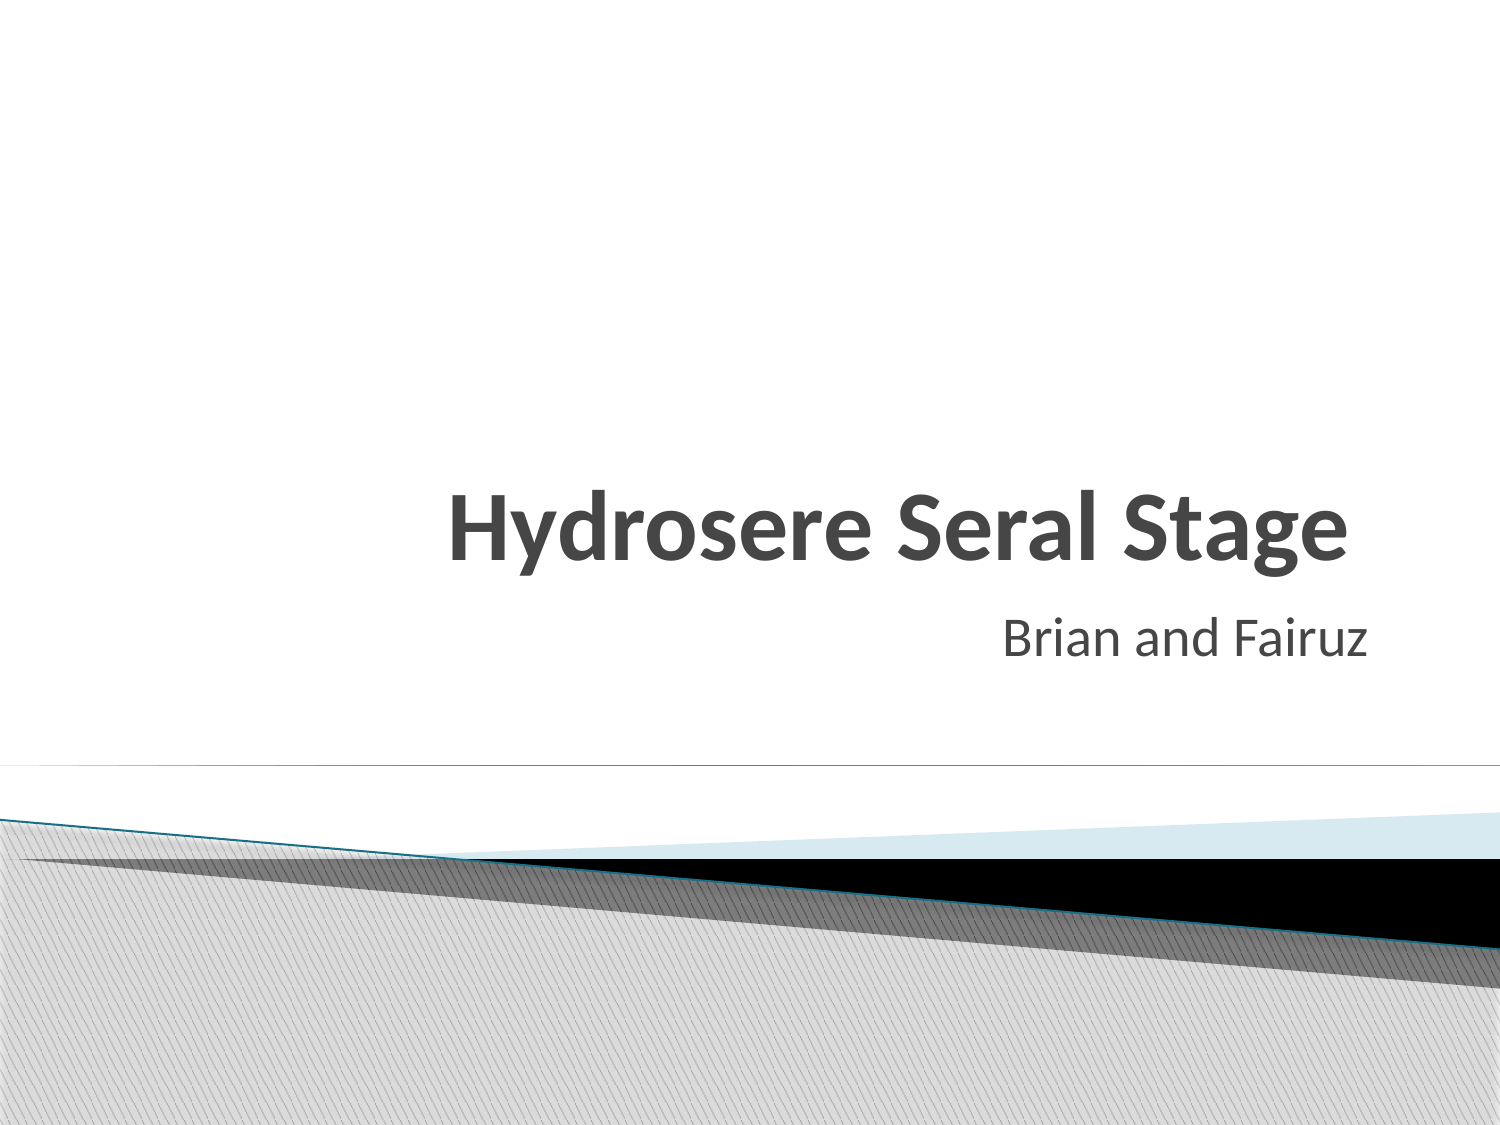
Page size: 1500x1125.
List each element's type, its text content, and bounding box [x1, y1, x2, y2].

subtitle Brian and Fairuz [112, 592, 1388, 790]
title Hydrosere Seral Stage [112, 287, 1388, 588]
picture [5, 859, 1500, 989]
